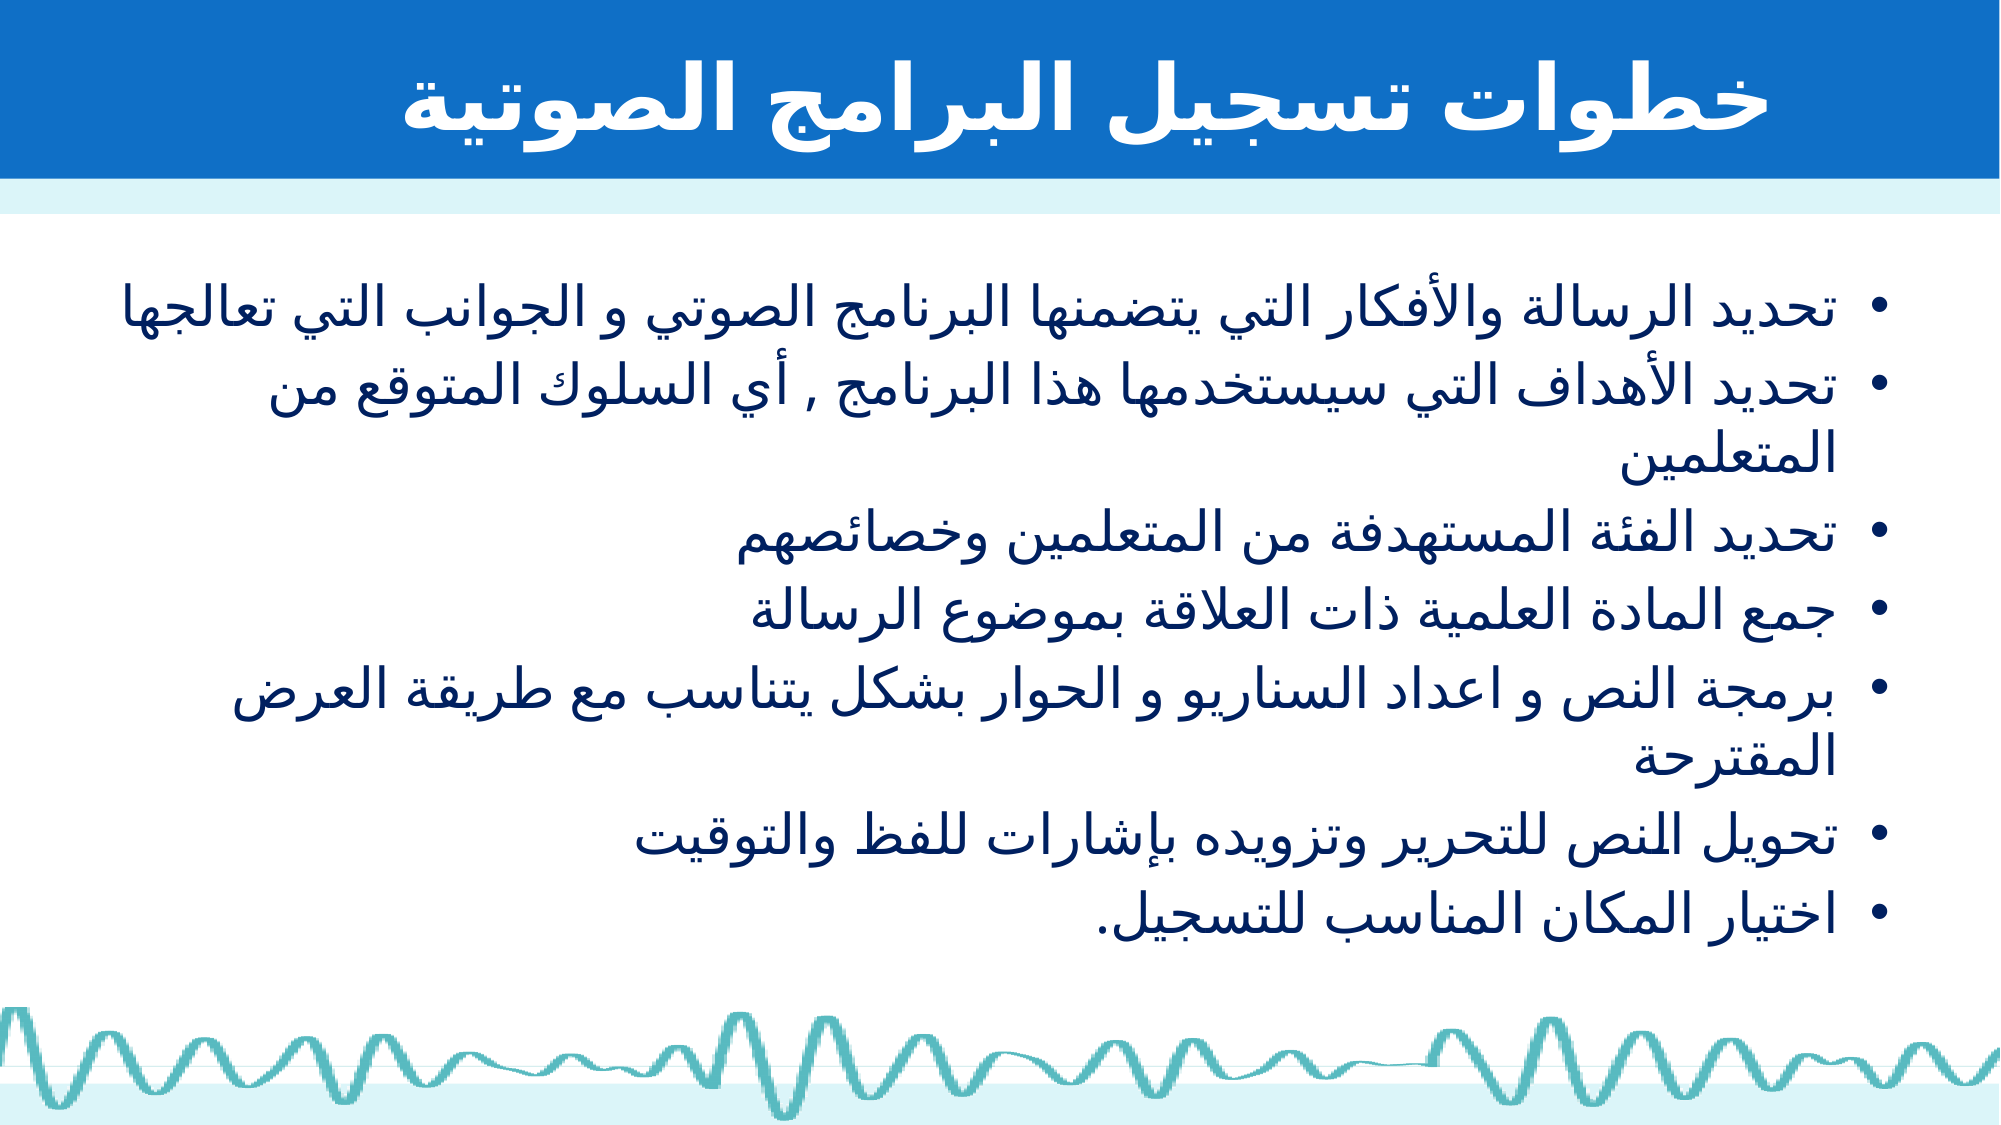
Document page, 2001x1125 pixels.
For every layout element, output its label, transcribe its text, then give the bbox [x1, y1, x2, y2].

title خطوات تسجيل البرامج الصوتية [279, 0, 1899, 188]
list تحديد الرسالة والأفكار التي يتضمنها البرنامج الصوتي و الجوانب التي تعالجها تحديد الأهداف التي سيستخدمها هذا البرنامج , أي السلوك المتوقع من المتعلمين تحديد الفئة المستهدفة من المتعلمين وخصائصهم جمع المادة العلمية ذات العلاقة بموضوع الرسالة برمجة النص و اعداد السناريو و الحوار بشكل يتناسب مع طريقة العرض المقترحة تحويل النص للتحرير وتزويده بإشارات للفظ والتوقيت اختيار المكان المناسب للتسجيل. [99, 262, 1900, 1005]
